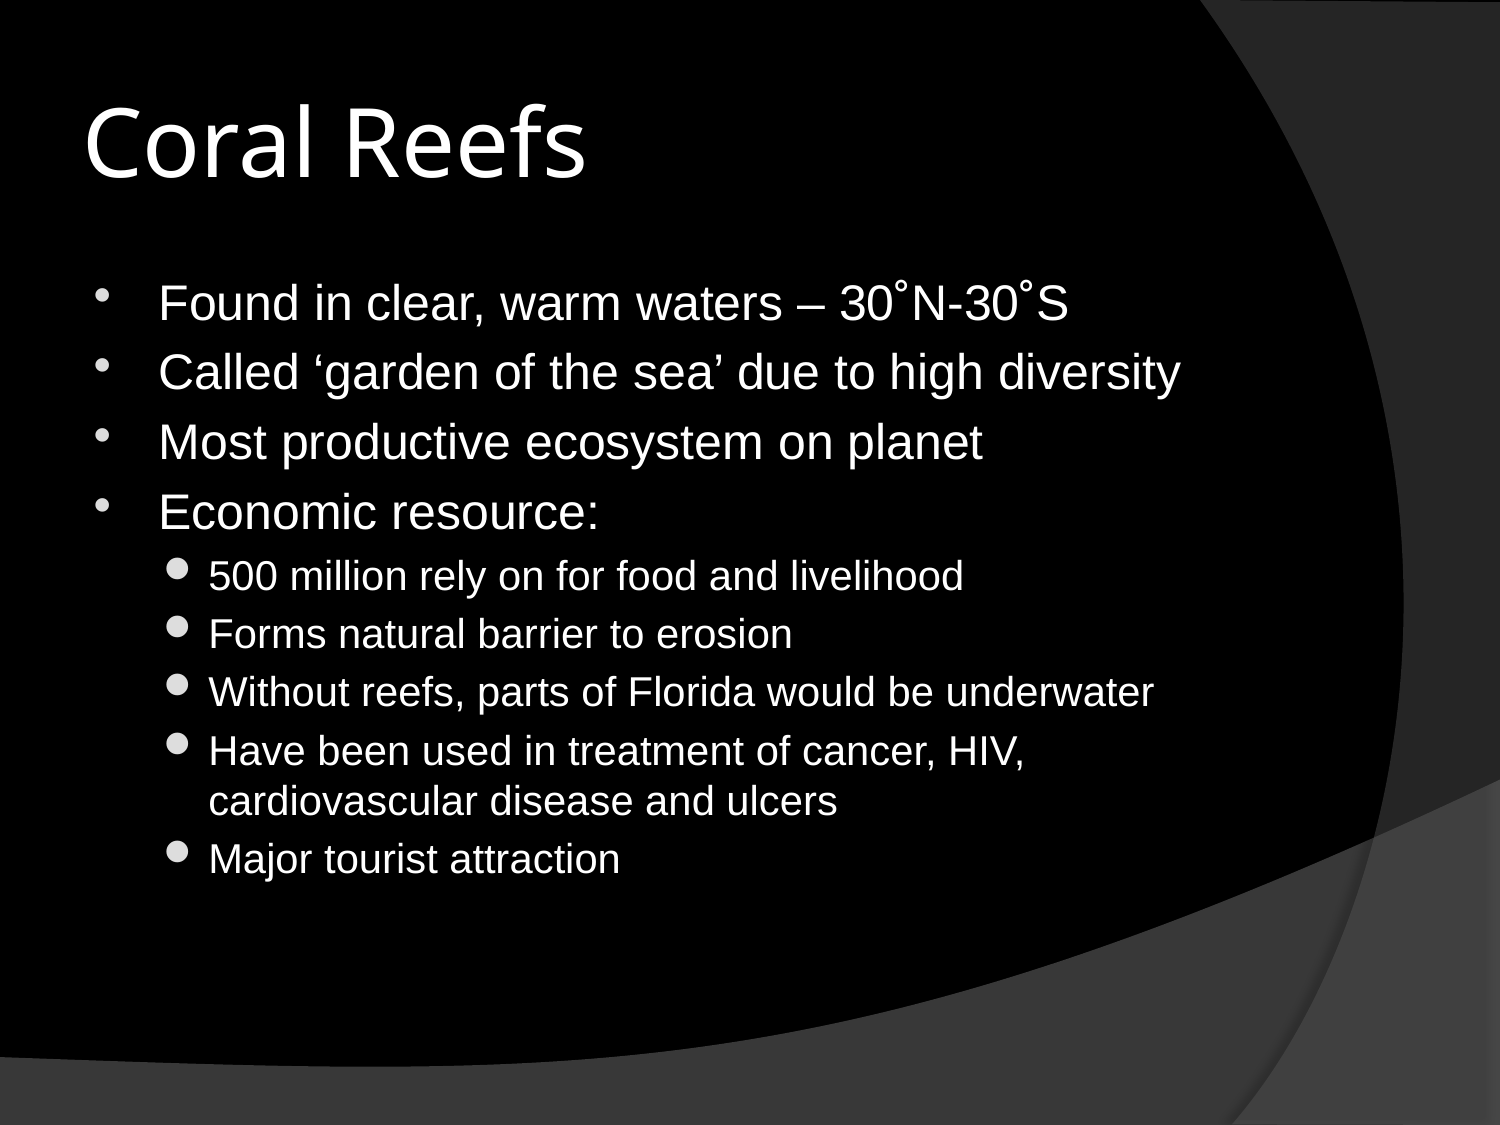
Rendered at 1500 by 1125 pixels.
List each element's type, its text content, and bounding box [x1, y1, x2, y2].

title Coral Reefs [75, 45, 1300, 233]
list Found in clear, warm waters – 30˚N-30˚S Called ‘garden of the sea’ due to high diversity Most productive ecosystem on planet Economic resource: 500 million rely on for food and livelihood Forms natural barrier to erosion Without reefs, parts of Florida would be underwater Have been used in treatment of cancer, HIV, cardiovascular disease and ulcers Major tourist attraction [75, 262, 1300, 1005]
